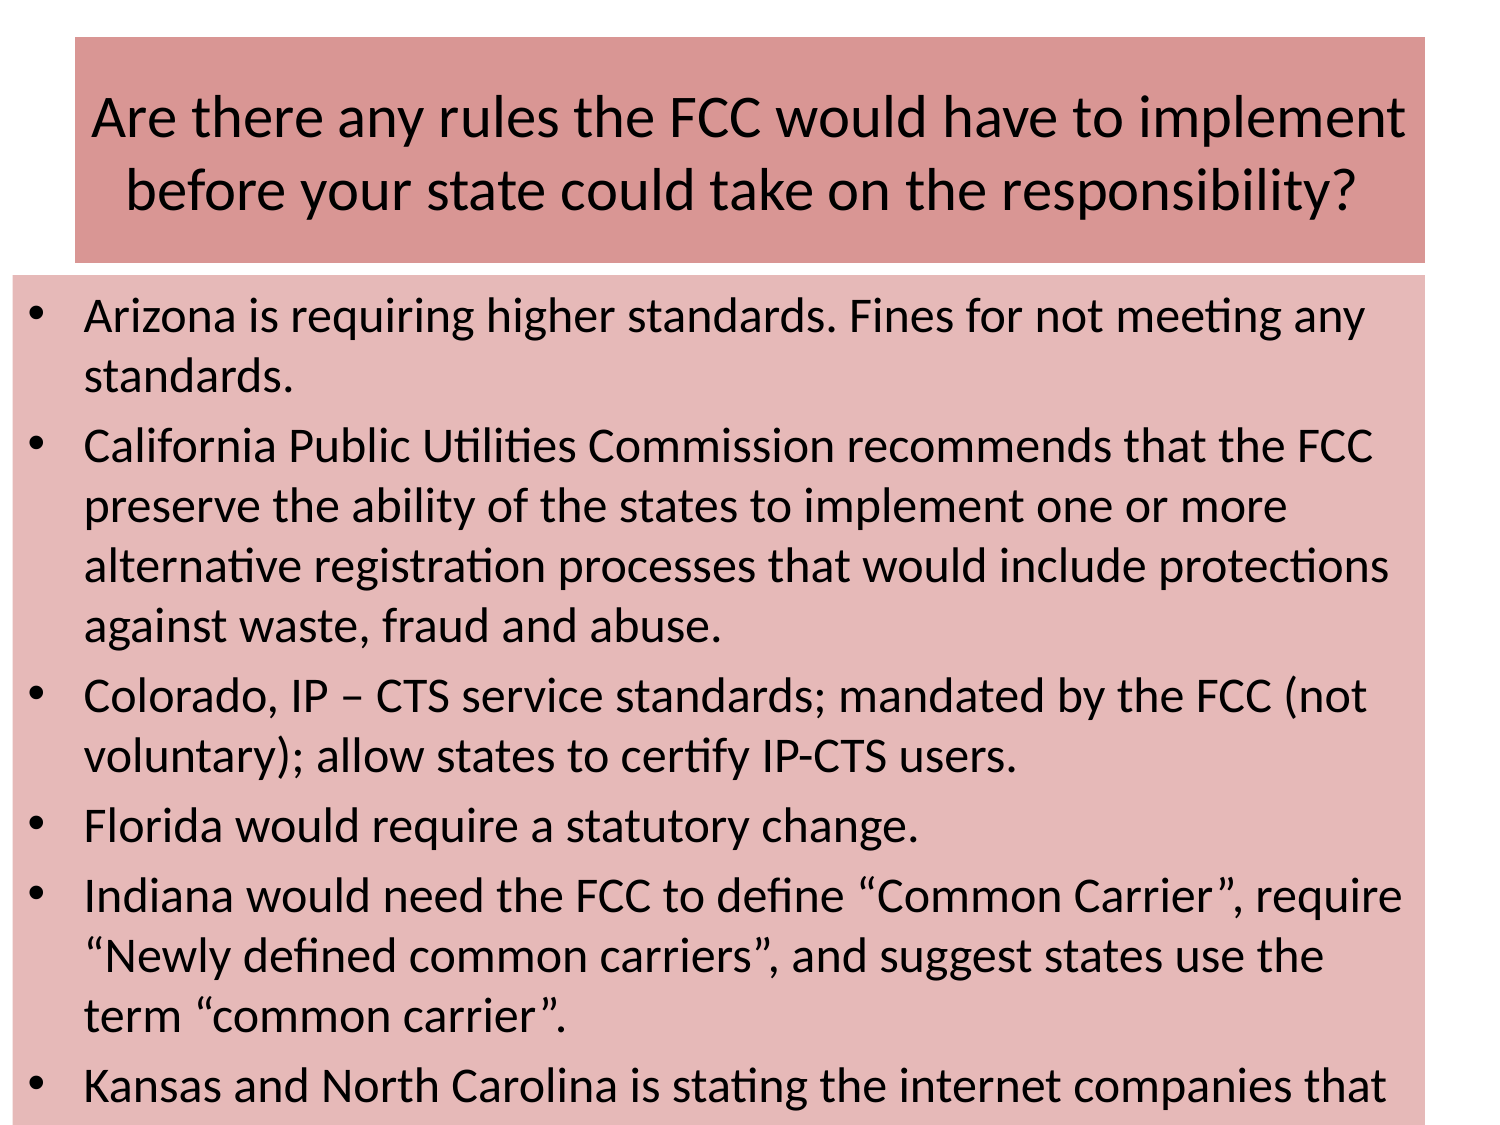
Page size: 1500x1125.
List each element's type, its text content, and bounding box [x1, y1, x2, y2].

list Arizona is requiring higher standards. Fines for not meeting any standards. California Public Utilities Commission recommends that the FCC preserve the ability of the states to implement one or more alternative registration processes that would include protections against waste, fraud and abuse. Colorado, IP – CTS service standards; mandated by the FCC (not voluntary); allow states to certify IP-CTS users. Florida would require a statutory change. Indiana would need the FCC to define “Common Carrier”, require “Newly defined common carriers”, and suggest states use the term “common carrier”. Kansas and North Carolina is stating the internet companies that provide service will need to be on board. [12, 275, 1425, 1125]
title Are there any rules the FCC would have to implement before your state could take on the responsibility? [75, 37, 1425, 263]
